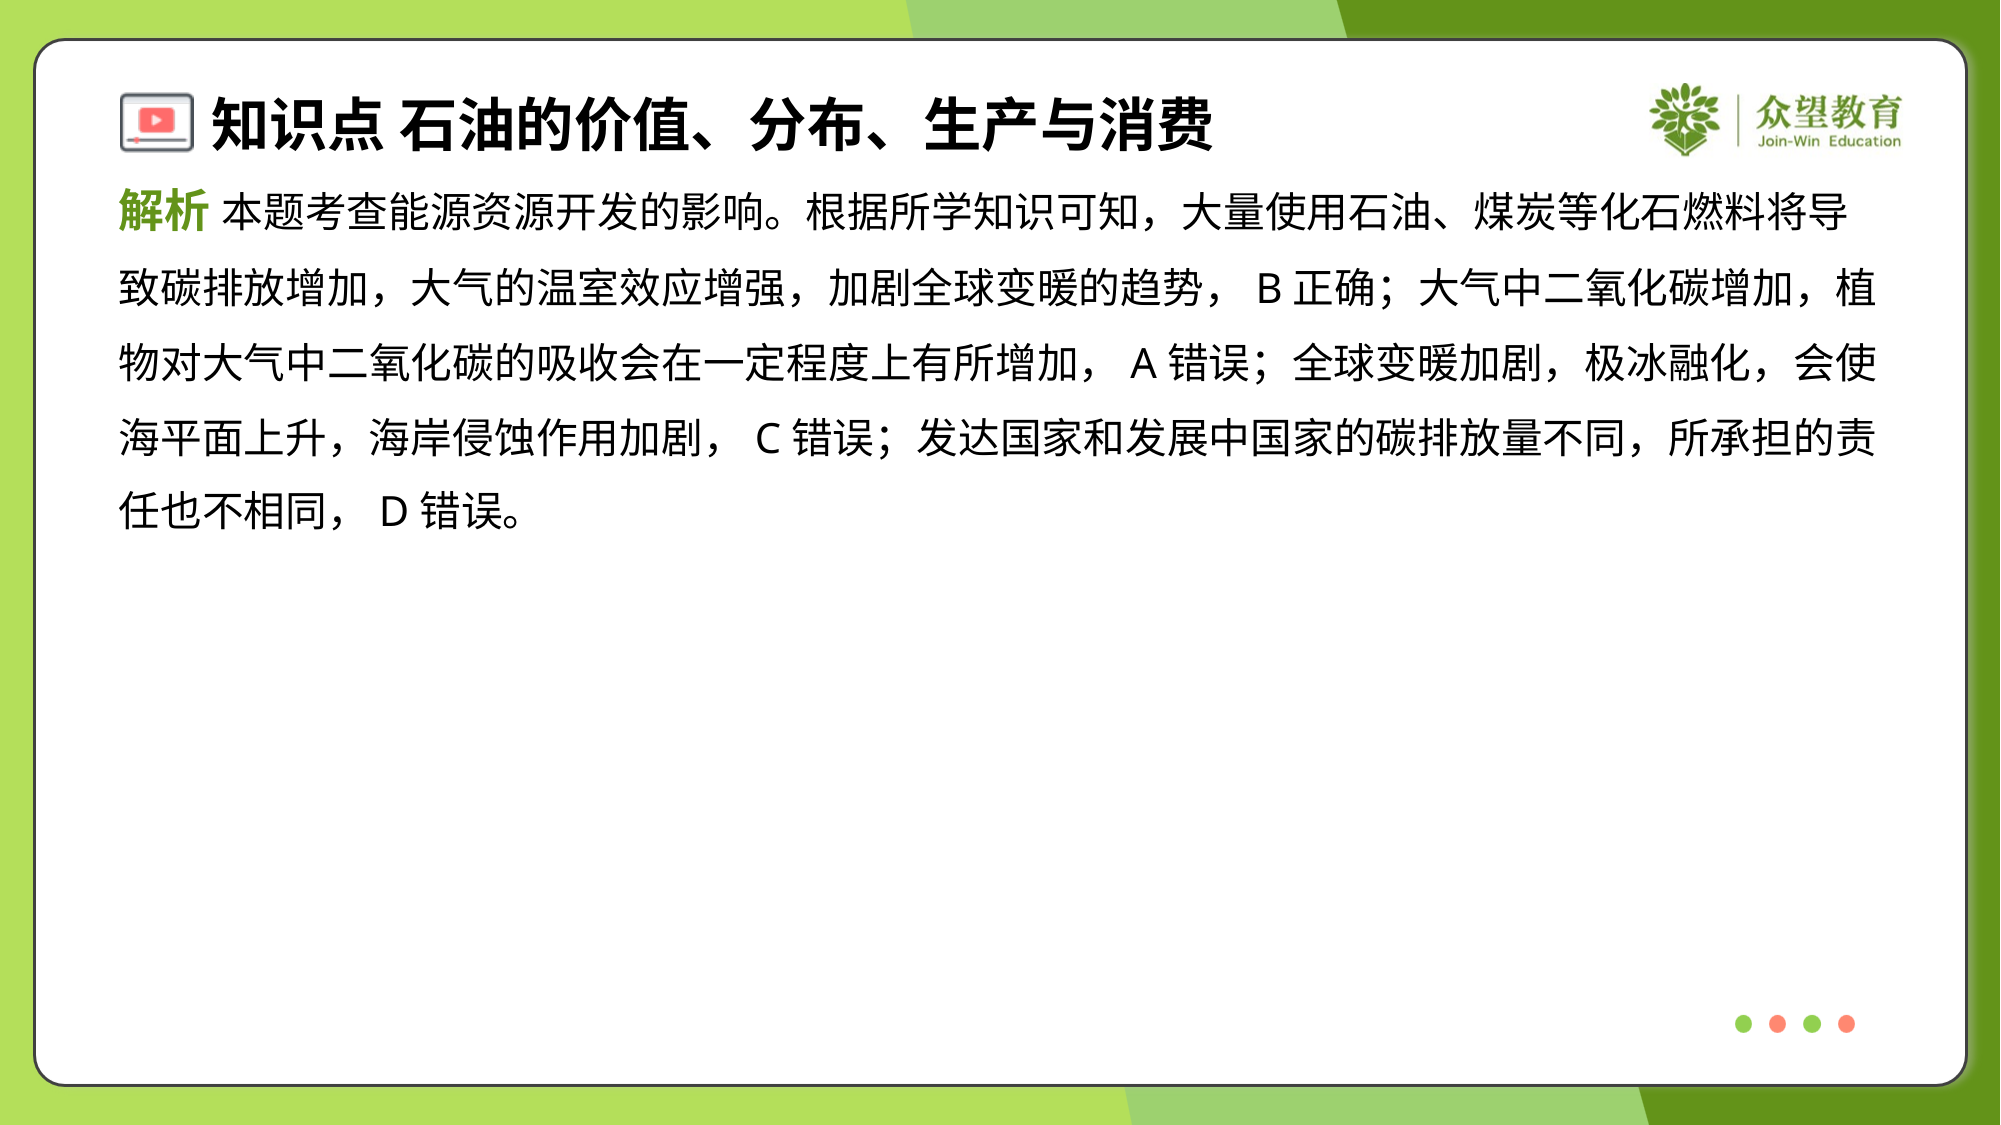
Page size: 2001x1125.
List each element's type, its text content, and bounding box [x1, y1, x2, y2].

text_box 解析 本题考查能源资源开发的影响。根据所学知识可知，大量使用石油、煤炭等化石燃料将导 致碳排放增加，大气的温室效应增强，加剧全球变暖的趋势，B正确；大气中二氧化碳增加，植 物对大气中二氧化碳的吸收会在一定程度上有所增加，A错误；全球变暖加剧，极冰融化，会使 海平面上升，海岸侵蚀作用加剧，C错误；发达国家和发展中国家的碳排放量不同，所承担的责 任也不相同，D错误。 [118, 159, 1883, 527]
picture [0, 0, 2000, 1125]
